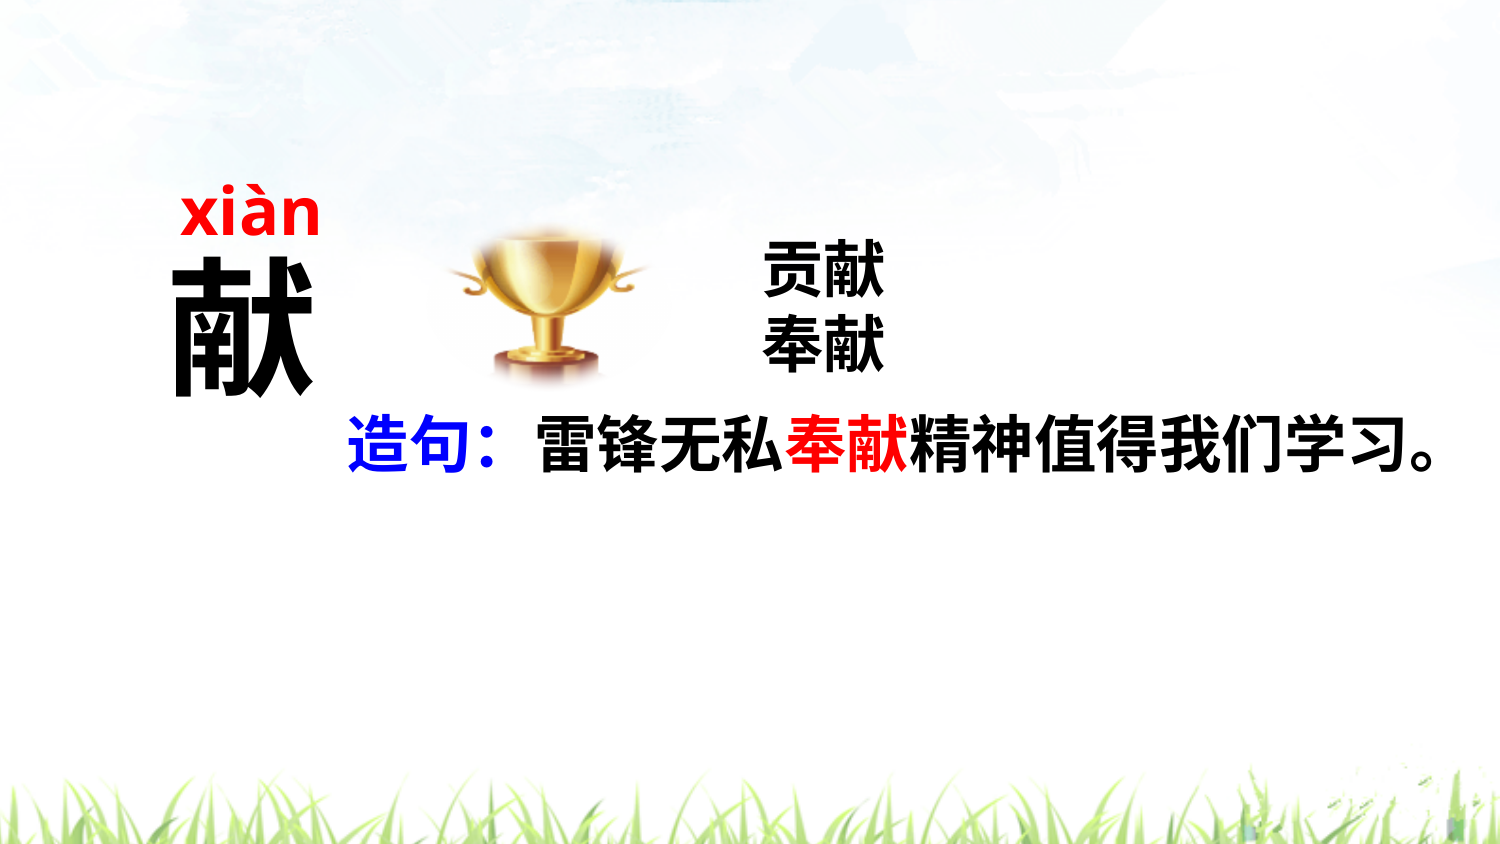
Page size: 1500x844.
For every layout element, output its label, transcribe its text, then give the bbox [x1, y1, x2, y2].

text_box 贡献奉献 [749, 224, 928, 386]
text_box 造句：雷锋无私奉献精神值得我们学习。 [335, 399, 1496, 486]
picture [0, 0, 1500, 844]
text_box xiàn [149, 154, 335, 257]
text_box 献 [156, 229, 370, 421]
